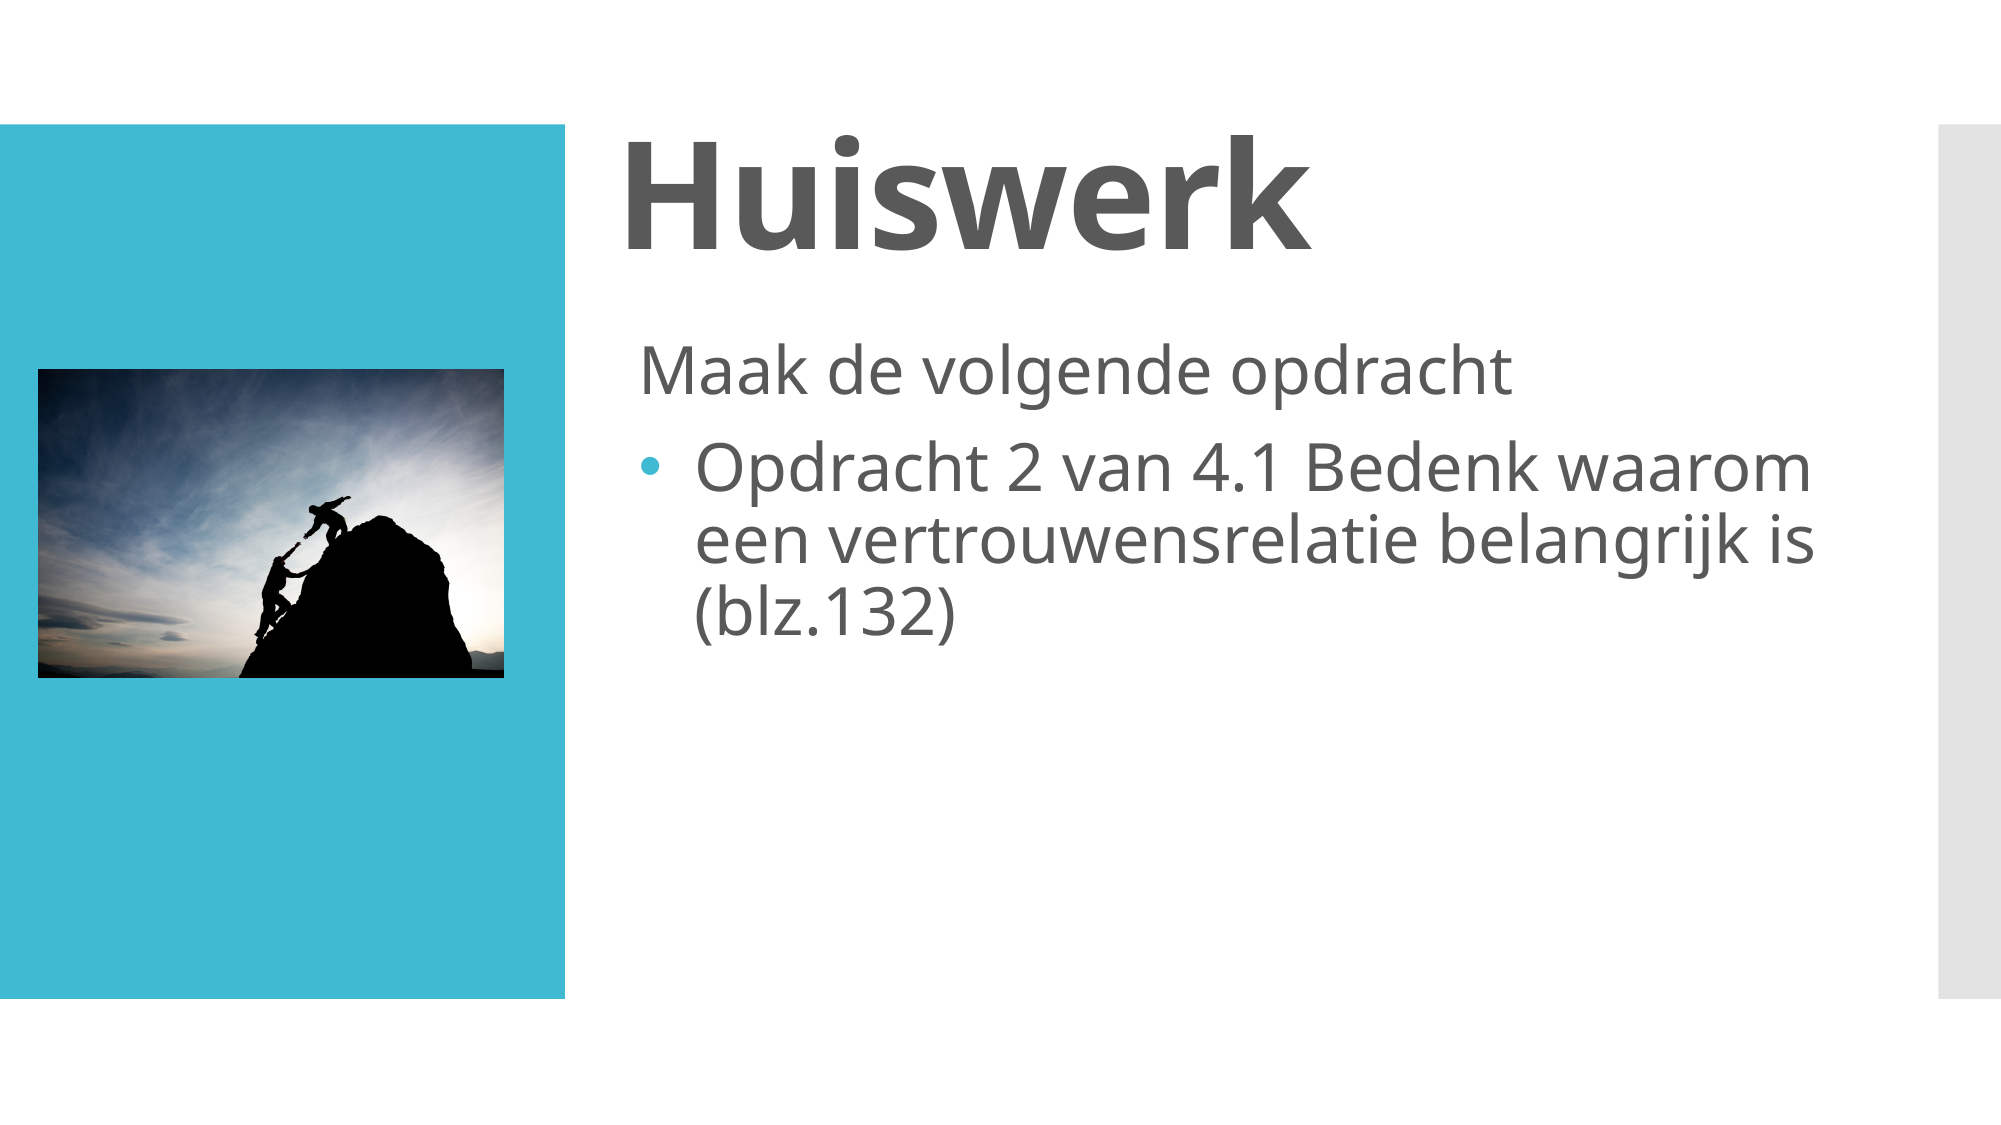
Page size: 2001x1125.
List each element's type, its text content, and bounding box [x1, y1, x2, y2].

picture [38, 368, 504, 679]
list Maak de volgende opdracht Opdracht 2 van 4.1 Bedenk waarom een vertrouwensrelatie belangrijk is (blz.132) [623, 329, 1838, 917]
title Huiswerk [600, 76, 1798, 290]
